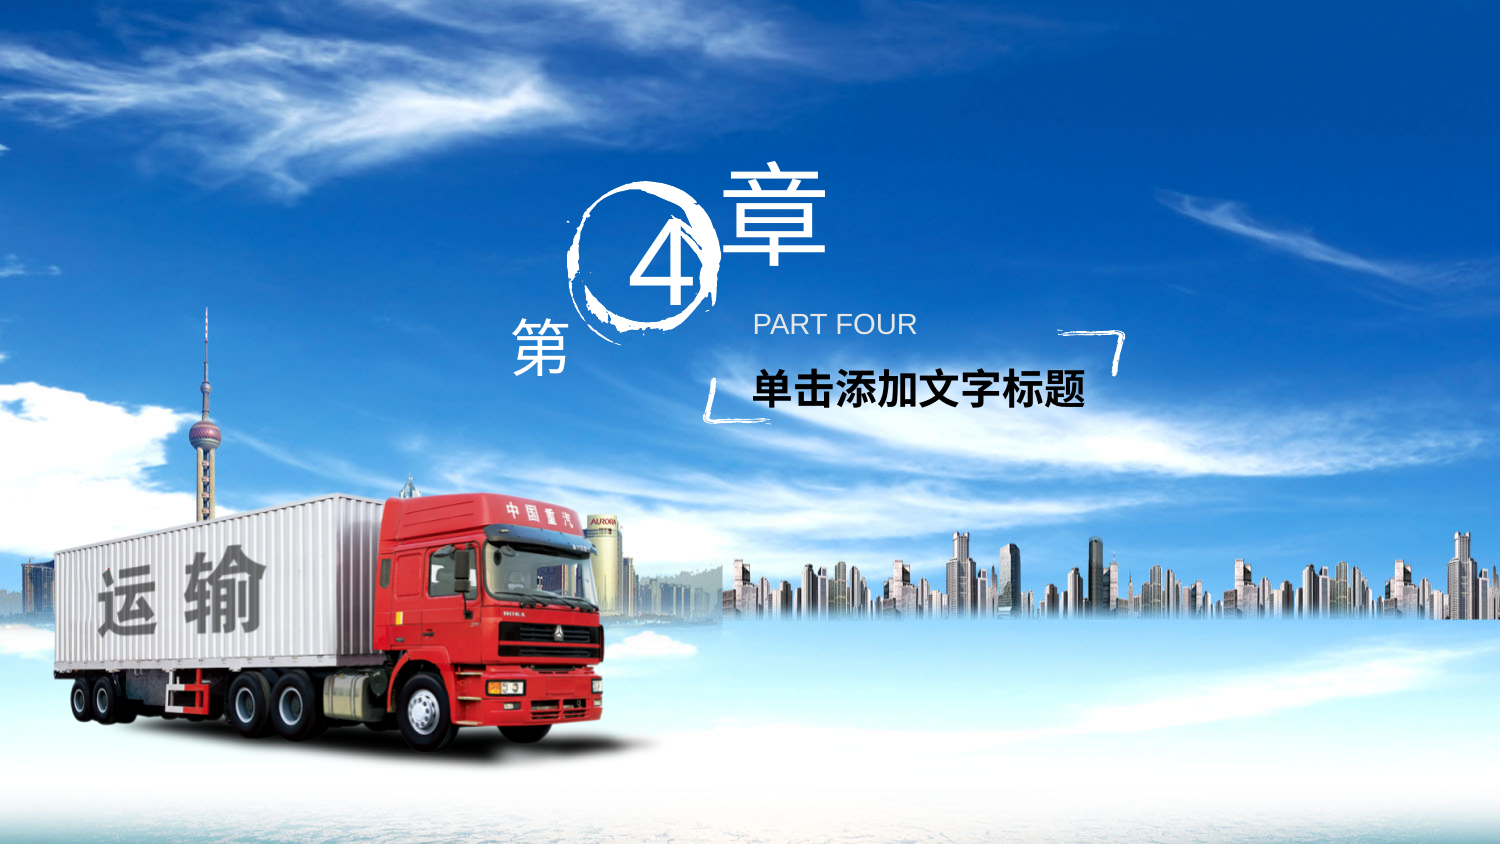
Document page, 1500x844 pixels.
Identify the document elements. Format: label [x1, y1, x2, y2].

text_box [566, 180, 722, 346]
picture [0, 0, 1500, 844]
